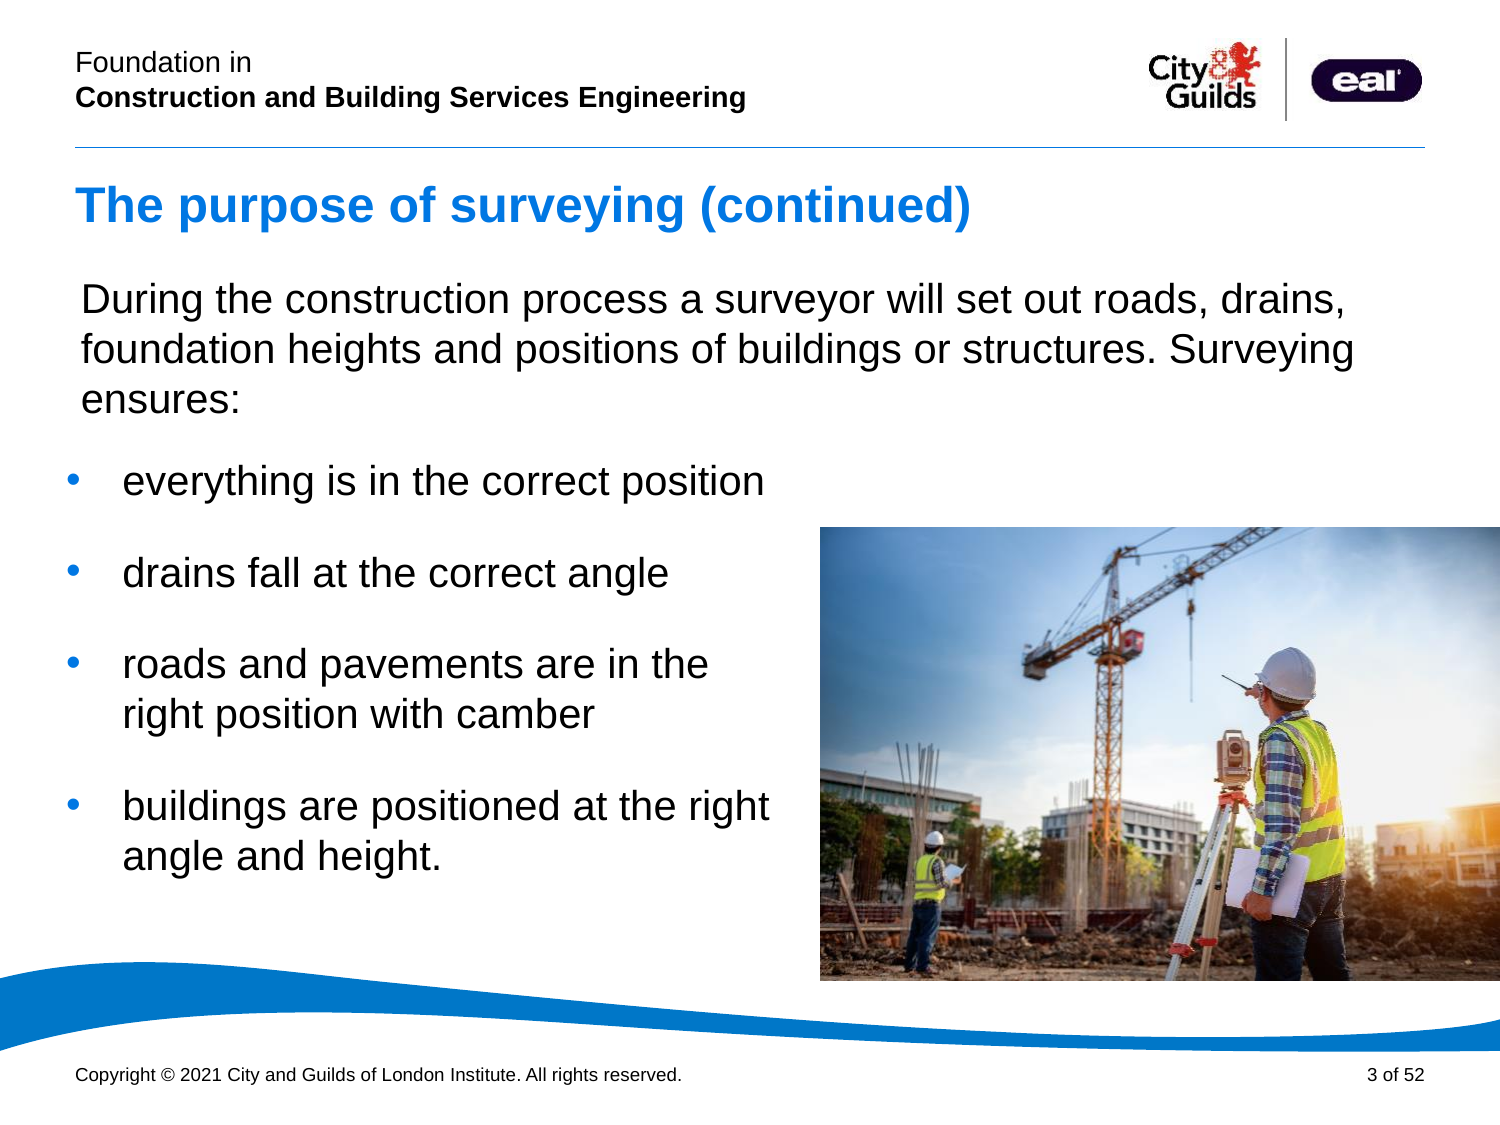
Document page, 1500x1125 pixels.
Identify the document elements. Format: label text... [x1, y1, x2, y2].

list everything is in the correct position drains fall at the correct angle roads and pavements are in the right position with camber buildings are positioned at the right angle and height. [65, 453, 774, 1055]
picture [1149, 38, 1422, 121]
text_box During the construction process a surveyor will set out roads, drains, foundation heights and positions of buildings or structures. Surveying ensures: [66, 264, 1416, 430]
picture [819, 527, 1500, 981]
title The purpose of surveying (continued) [74, 172, 1426, 236]
